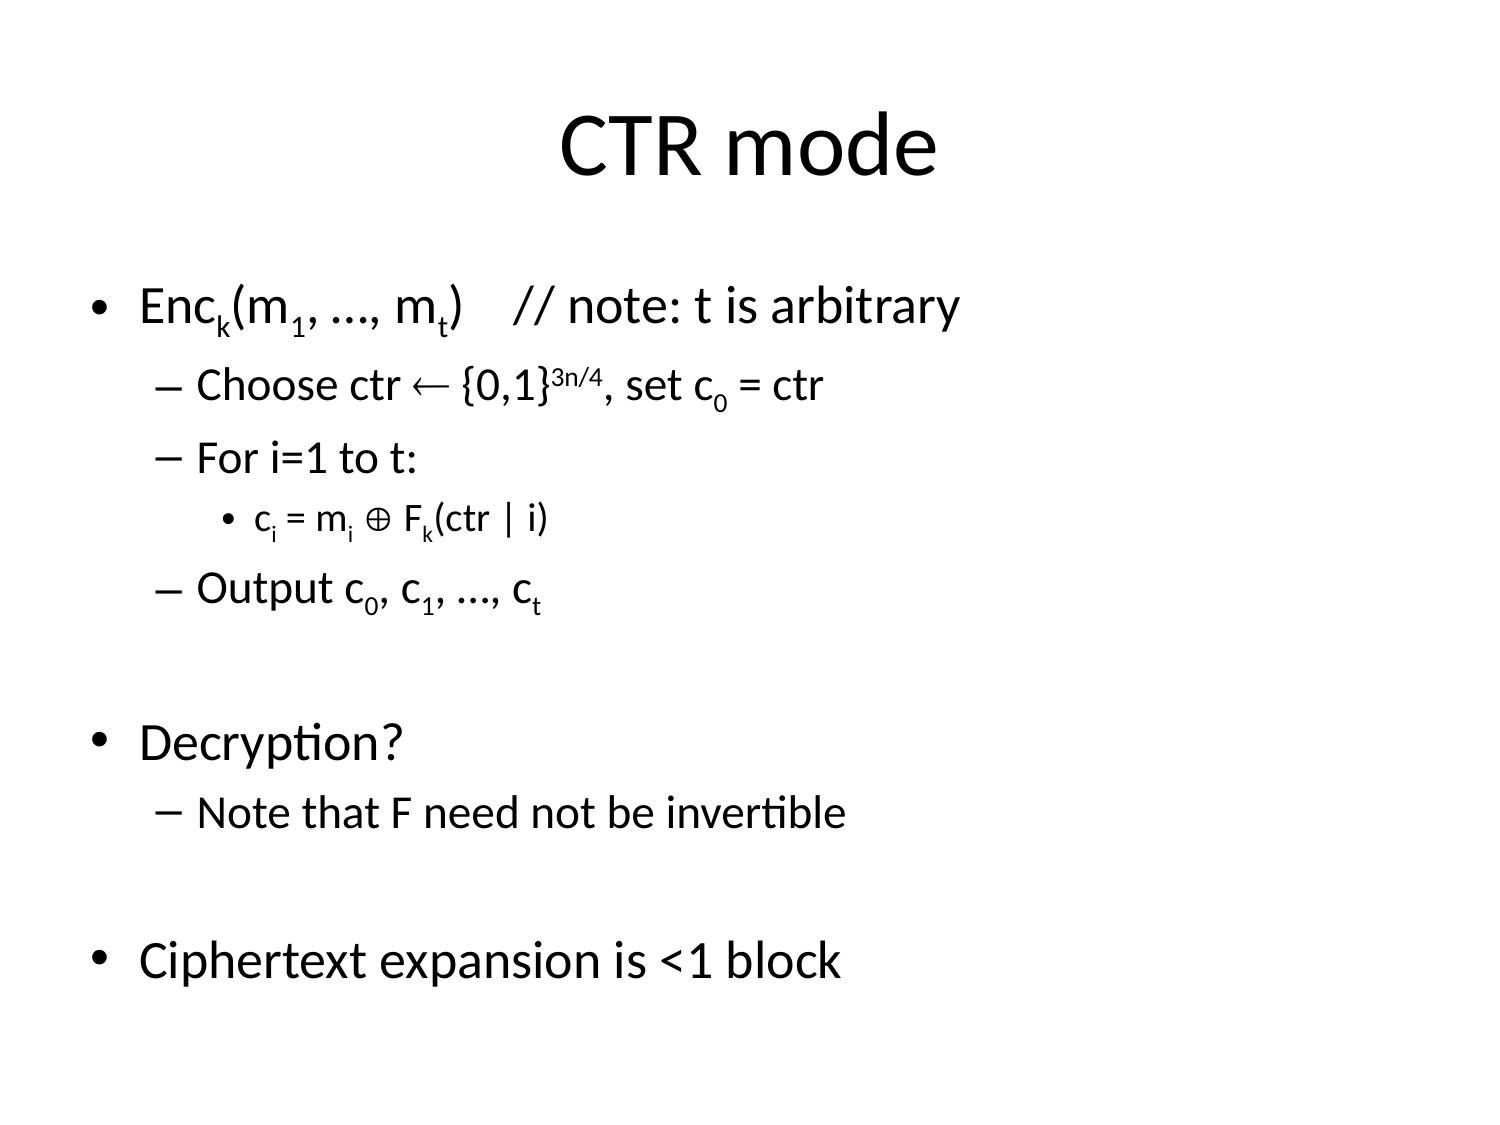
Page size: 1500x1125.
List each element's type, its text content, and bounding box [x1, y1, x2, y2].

list Enck(m1, …, mt) // note: t is arbitrary Choose ctr  {0,1}3n/4, set c0 = ctr For i=1 to t: ci = mi  Fk(ctr | i) Output c0, c1, …, ct Decryption? Note that F need not be invertible Ciphertext expansion is <1 block [75, 262, 1425, 1005]
title CTR mode [75, 45, 1425, 233]
